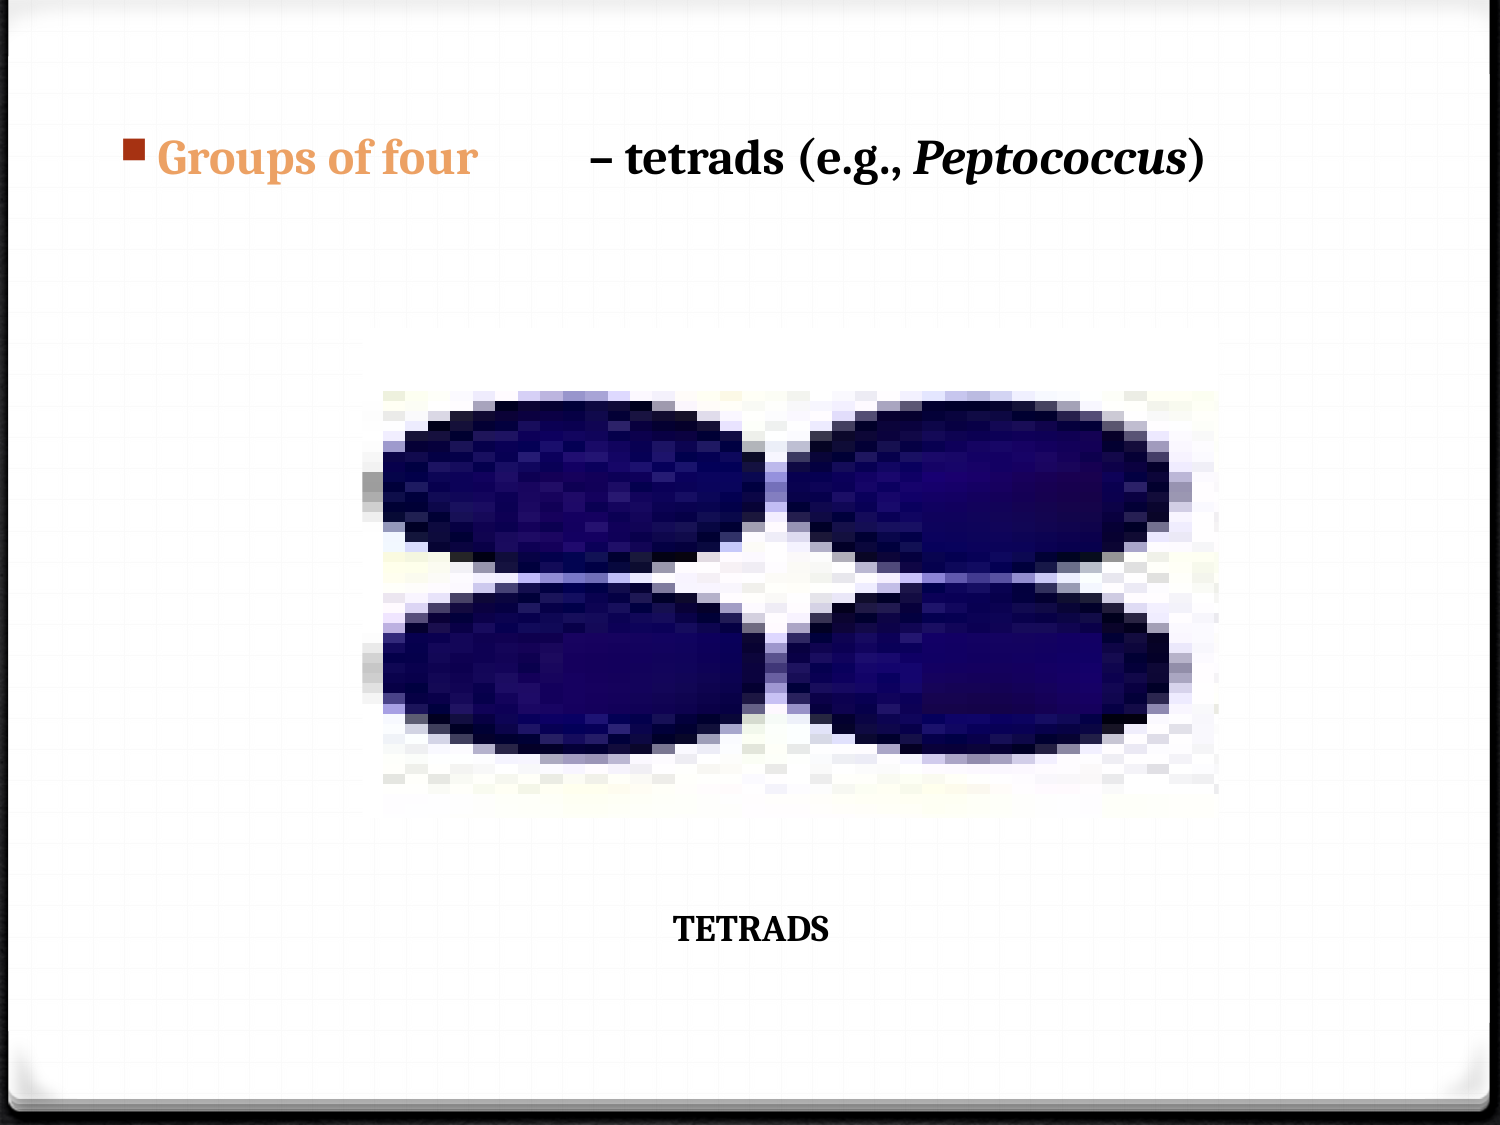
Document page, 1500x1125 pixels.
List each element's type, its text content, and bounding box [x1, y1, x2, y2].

picture [0, 0, 1500, 1125]
text_box Groups of four – tetrads (e.g., Peptococcus) [105, 117, 1456, 239]
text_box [362, 327, 1219, 974]
